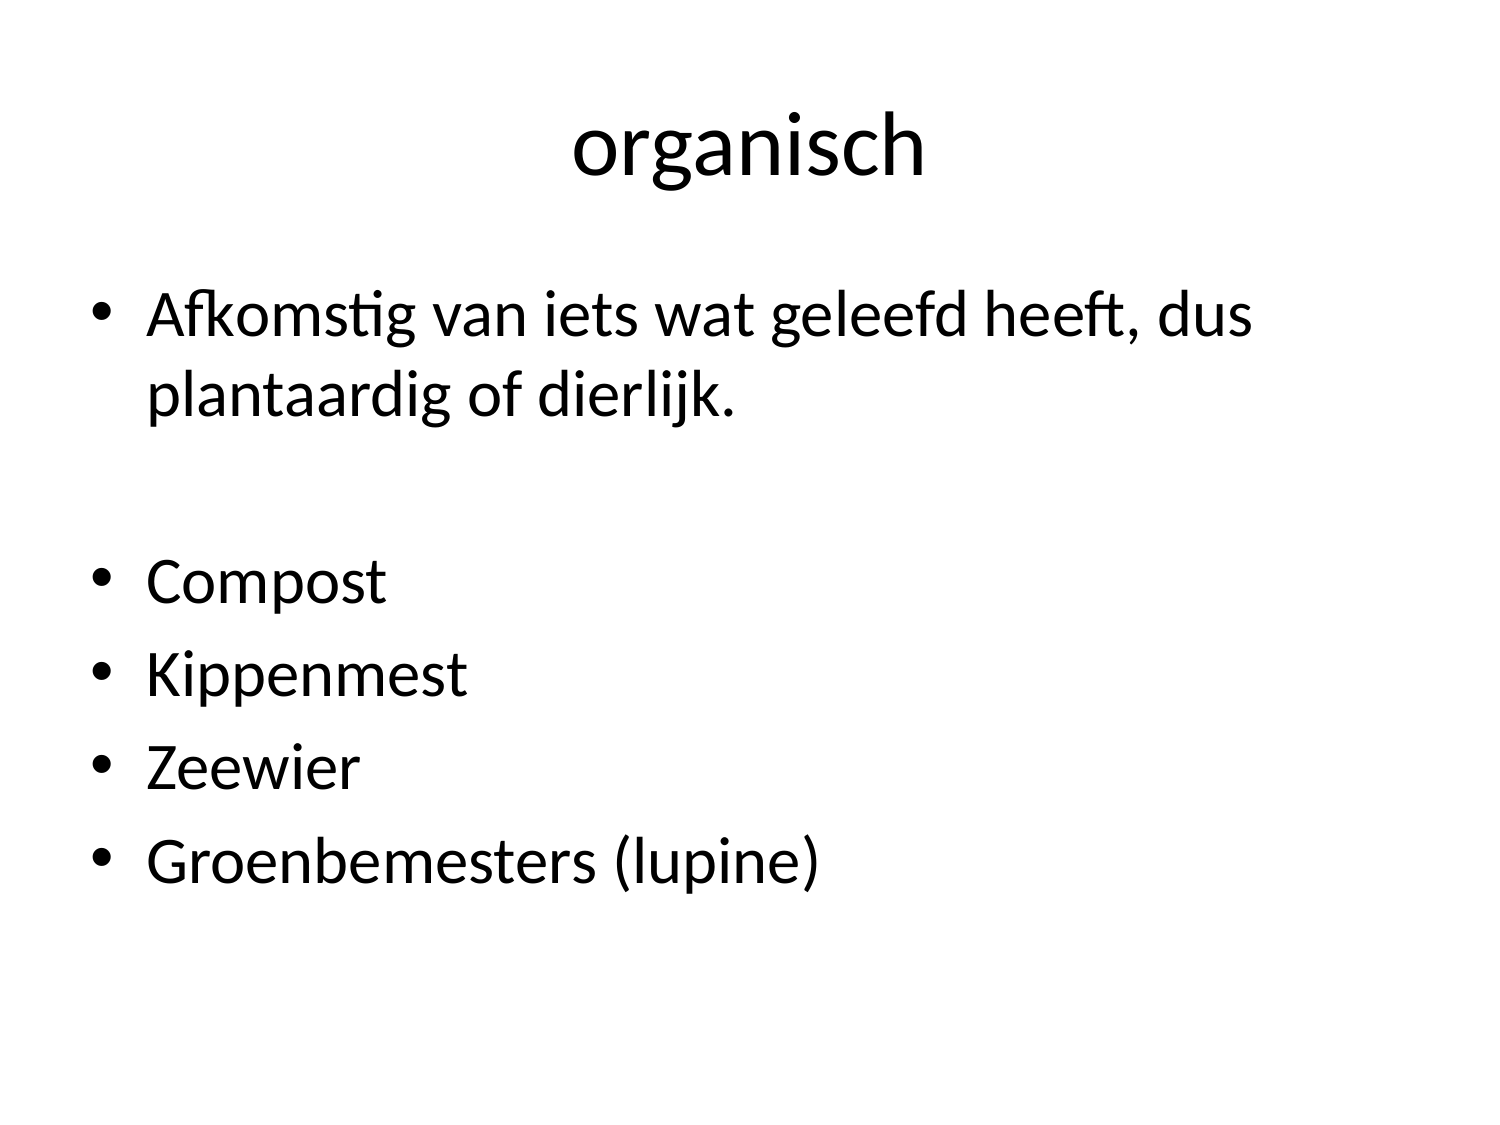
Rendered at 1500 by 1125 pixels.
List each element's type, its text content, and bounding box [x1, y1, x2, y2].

title organisch [75, 45, 1425, 233]
list Afkomstig van iets wat geleefd heeft, dus plantaardig of dierlijk. Compost Kippenmest Zeewier Groenbemesters (lupine) [75, 262, 1425, 1005]
